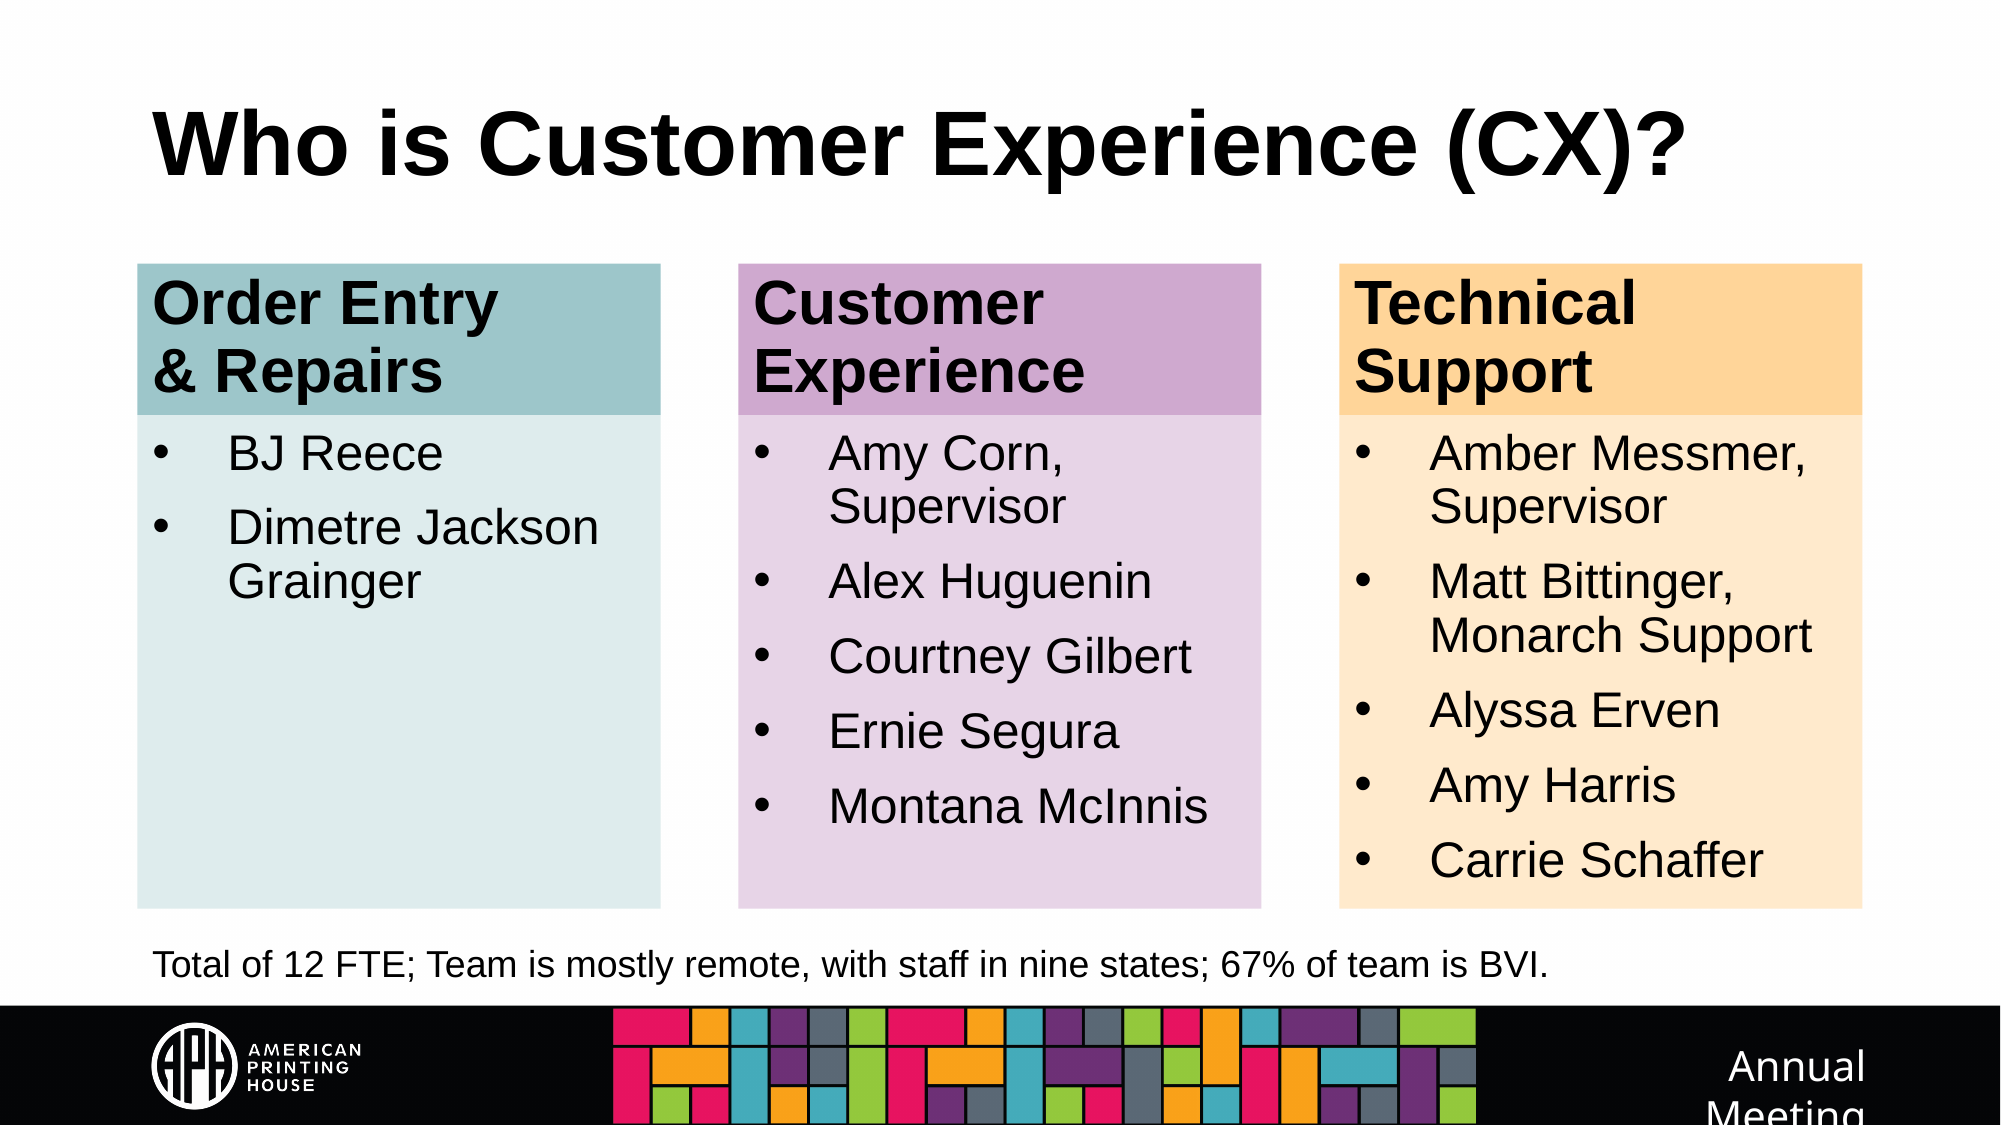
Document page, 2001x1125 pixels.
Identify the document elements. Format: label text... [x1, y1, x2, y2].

text_box Total of 12 FTE; Team is mostly remote, with staff in nine states; 67% of team is BVI. [137, 933, 1863, 993]
picture [1711, 1105, 1719, 1125]
list Technical Support Amber Messmer, Supervisor Matt Bittinger, Monarch Support Alyssa Erven Amy Harris Carrie Schaffer [1339, 263, 1863, 909]
title Who is Customer Experience (CX)? [137, 59, 1863, 232]
picture [1748, 1111, 1760, 1118]
picture [1846, 1111, 1858, 1125]
picture [1771, 1111, 1783, 1118]
picture [1727, 1107, 1734, 1125]
list Order Entry & Repairs BJ Reece Dimetre Jackson Grainger [137, 263, 661, 909]
picture [1821, 1111, 1833, 1125]
picture [0, 0, 2001, 1125]
list Customer Experience Amy Corn, Supervisor Alex Huguenin Courtney Gilbert Ernie Segura Montana McInnis [738, 263, 1262, 909]
